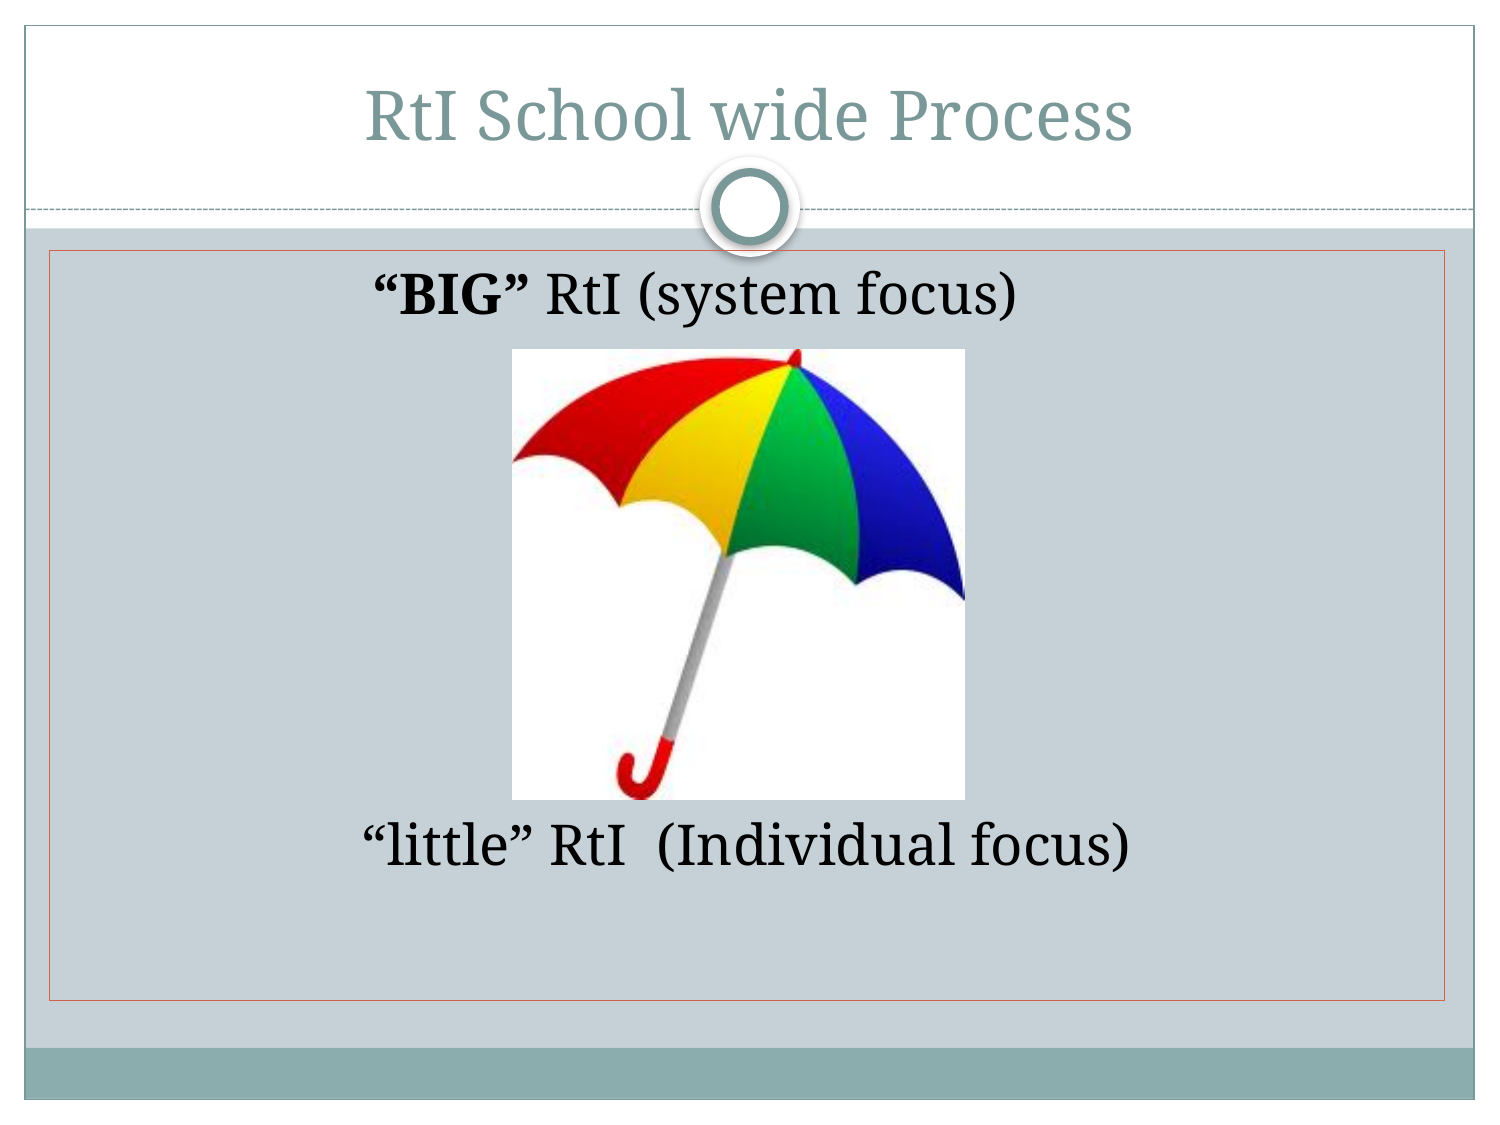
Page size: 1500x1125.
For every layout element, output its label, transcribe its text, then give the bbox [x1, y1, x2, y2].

list “BIG” RtI (system focus) “little” RtI (Individual focus) [49, 250, 1445, 1001]
picture [512, 349, 965, 801]
title RtI School wide Process [49, 37, 1450, 162]
